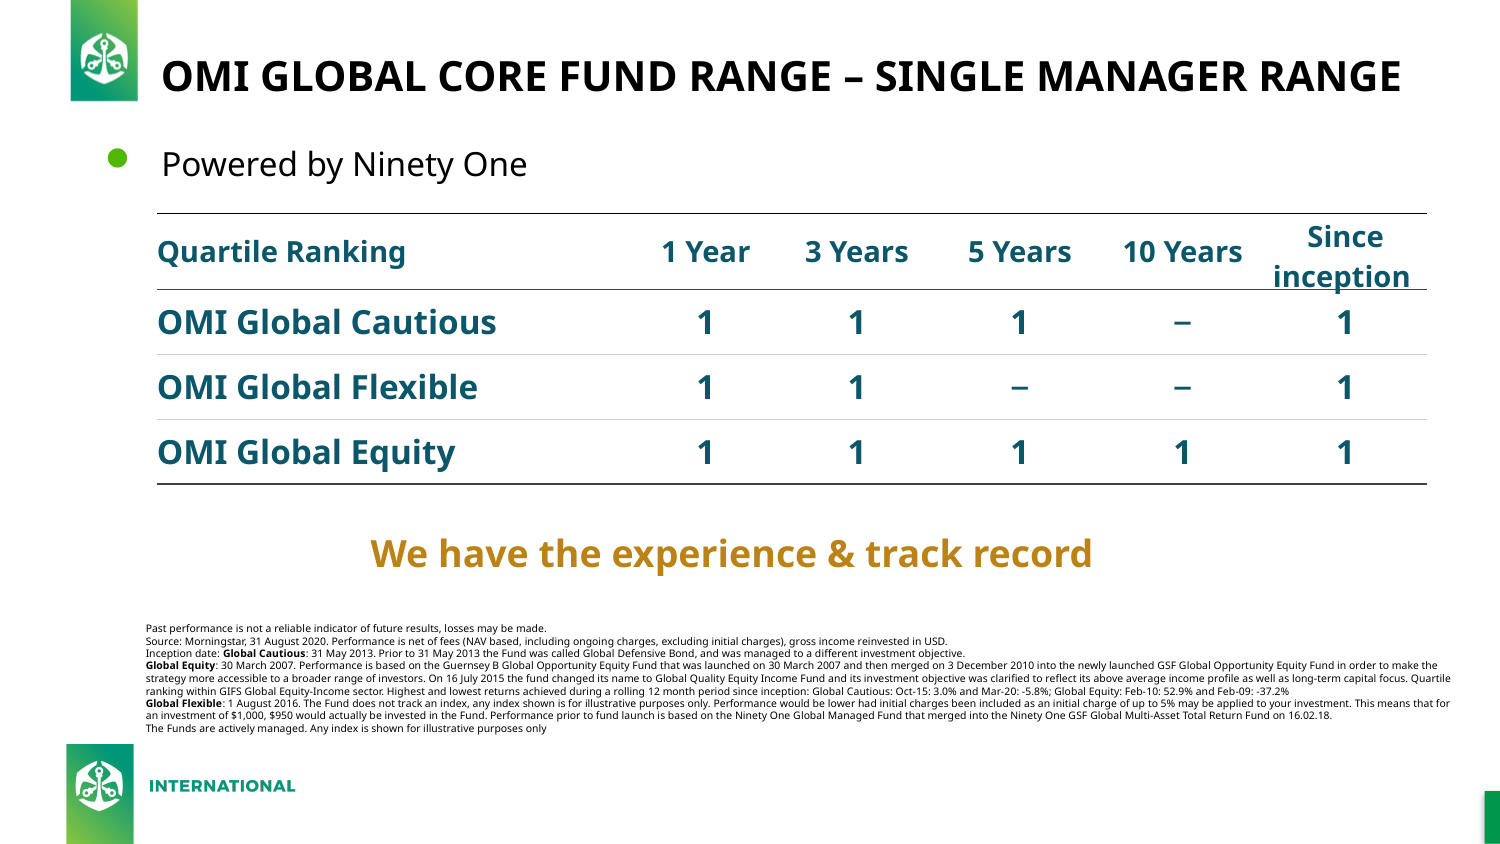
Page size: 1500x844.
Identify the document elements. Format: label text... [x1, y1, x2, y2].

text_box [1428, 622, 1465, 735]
text_box We have the experience & track record [275, 530, 1190, 576]
picture [0, 0, 146, 107]
picture [1, 740, 365, 844]
list Powered by Ninety One [90, 135, 1428, 754]
title OMI GLOBAL CORE FUND RANGE – SINGLE MANAGER RANGE [145, 43, 1425, 107]
